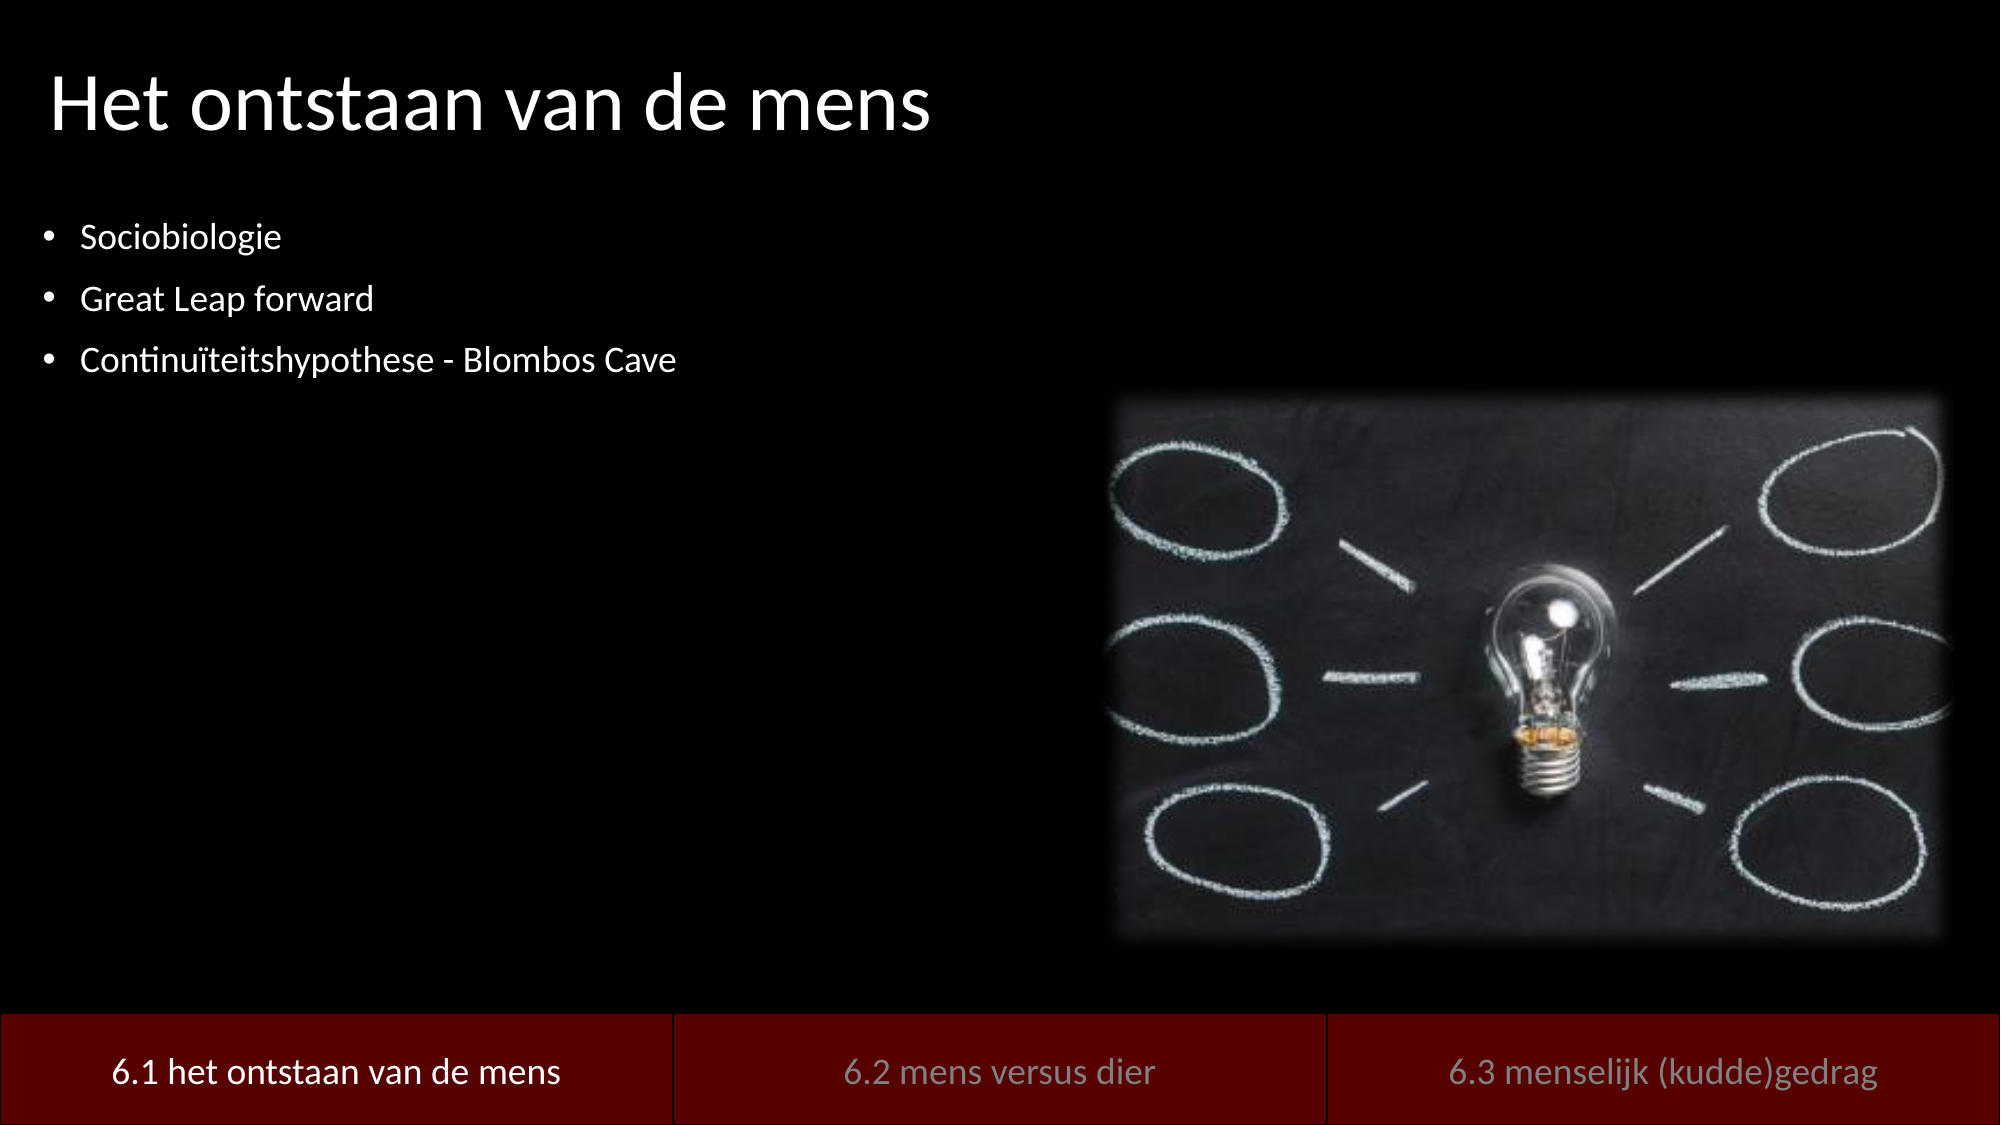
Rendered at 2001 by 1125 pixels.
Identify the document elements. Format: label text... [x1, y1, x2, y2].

text_box 6.2 mens versus dier [672, 1012, 1326, 1125]
text_box 6.1 het ontstaan van de mens [0, 1012, 672, 1125]
list Sociobiologie Great Leap forward Continuïteitshypothese - Blombos Cave [27, 210, 969, 991]
text_box 6.3 menselijk (kudde)gedrag [1326, 1012, 2000, 1125]
picture [1098, 381, 1957, 954]
text_box Het ontstaan van de mens [34, 39, 976, 155]
